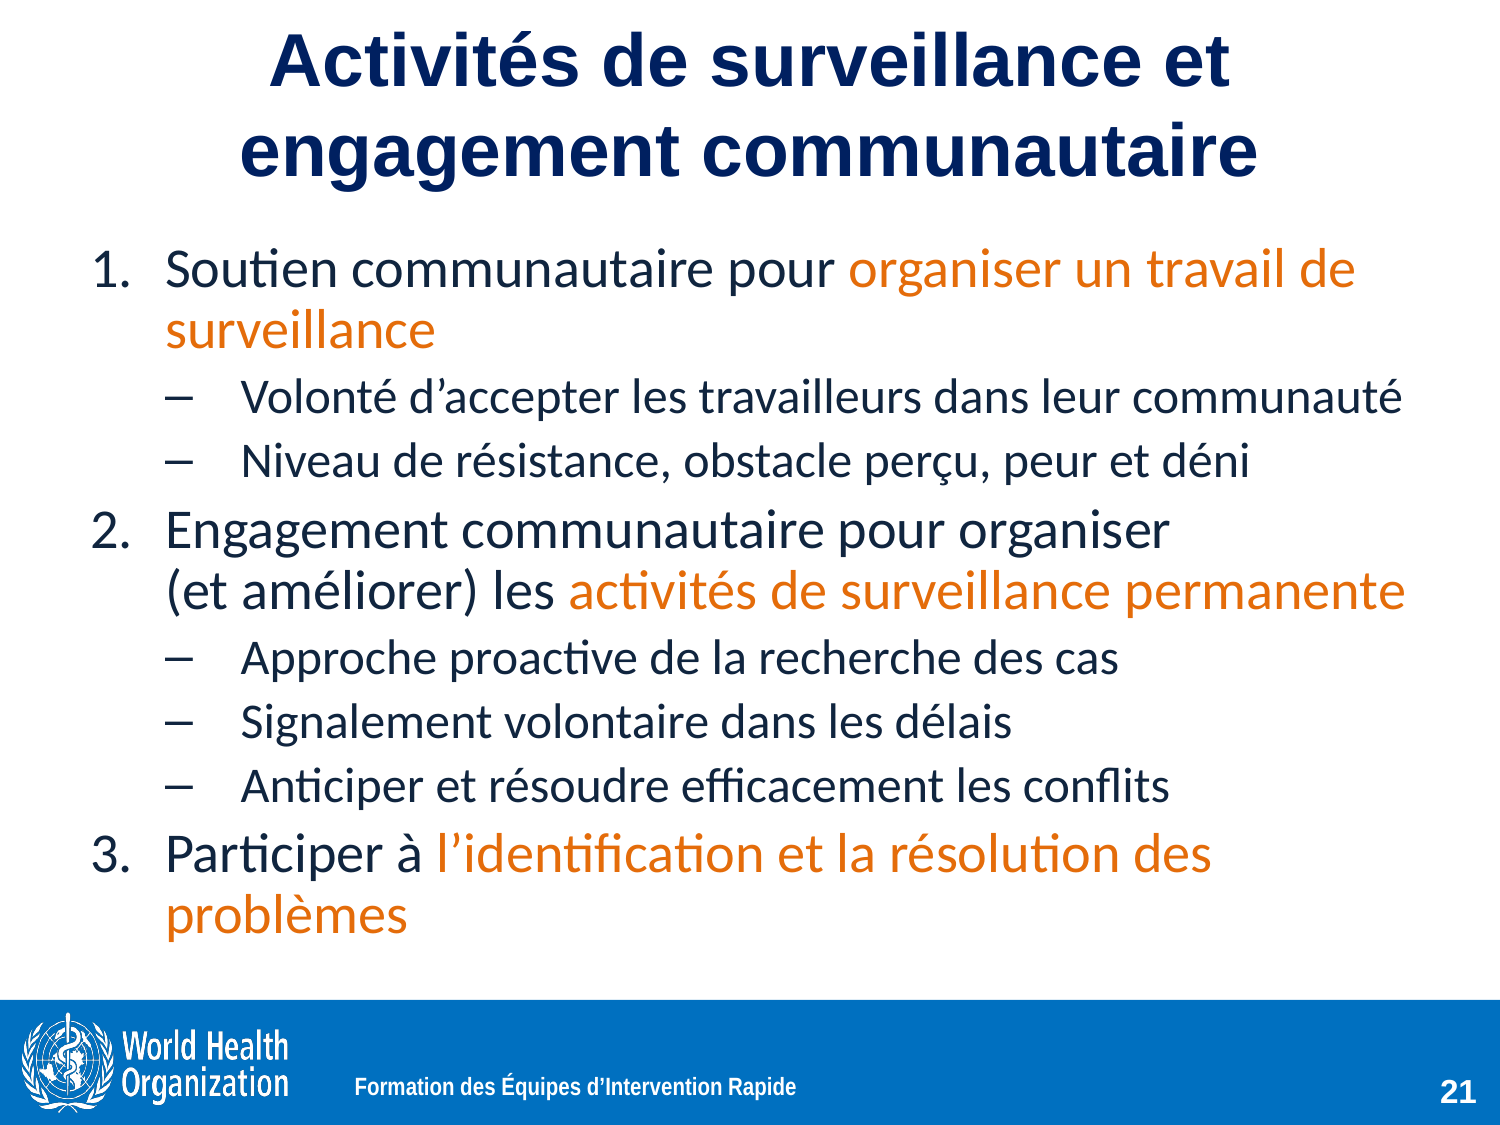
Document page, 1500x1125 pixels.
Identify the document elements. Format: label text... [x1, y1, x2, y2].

list Soutien communautaire pour organiser un travail de surveillance Volonté d’accepter les travailleurs dans leur communauté Niveau de résistance, obstacle perçu, peur et déni Engagement communautaire pour organiser (et améliorer) les activités de surveillance permanente Approche proactive de la recherche des cas Signalement volontaire dans les délais Anticiper et résoudre efficacement les conflits Participer à l’identification et la résolution des problèmes [75, 231, 1460, 975]
title Activités de surveillance et engagement communautaire [75, 7, 1425, 195]
picture [21, 1012, 288, 1113]
